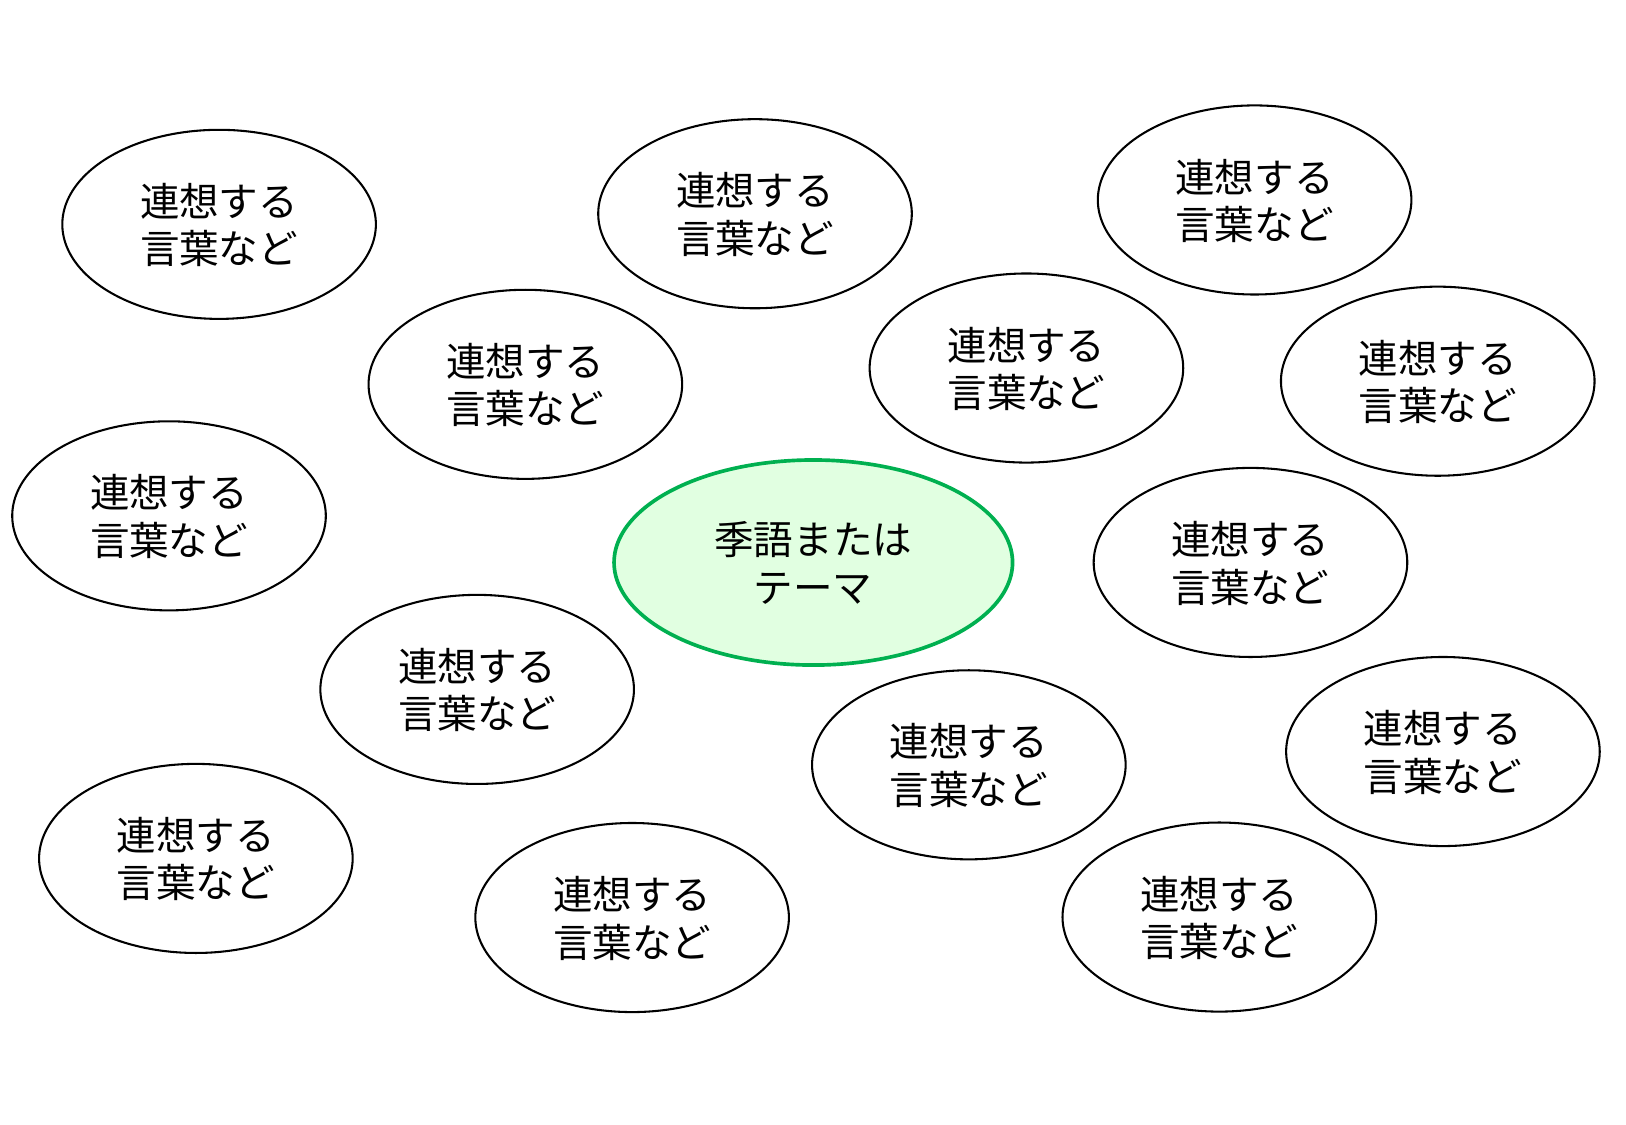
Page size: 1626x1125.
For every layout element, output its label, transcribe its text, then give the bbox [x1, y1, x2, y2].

text_box 連想する 言葉など [812, 670, 1126, 860]
text_box 連想する 言葉など [475, 822, 789, 1013]
text_box 連想する 言葉など [1286, 656, 1600, 847]
text_box 連想する 言葉など [62, 129, 376, 319]
text_box 連想する 言葉など [598, 119, 912, 309]
text_box 連想する 言葉など [12, 421, 326, 611]
text_box 連想する 言葉など [320, 594, 634, 784]
text_box 連想する 言葉など [39, 763, 353, 953]
text_box 連想する 言葉など [1097, 105, 1412, 295]
text_box 連想する 言葉など [1093, 467, 1408, 657]
text_box 季語または テーマ [614, 459, 1013, 666]
text_box 連想する 言葉など [1062, 822, 1377, 1012]
text_box 連想する 言葉など [869, 273, 1184, 463]
text_box 連想する 言葉など [1280, 286, 1595, 476]
text_box 連想する 言葉など [368, 289, 683, 479]
